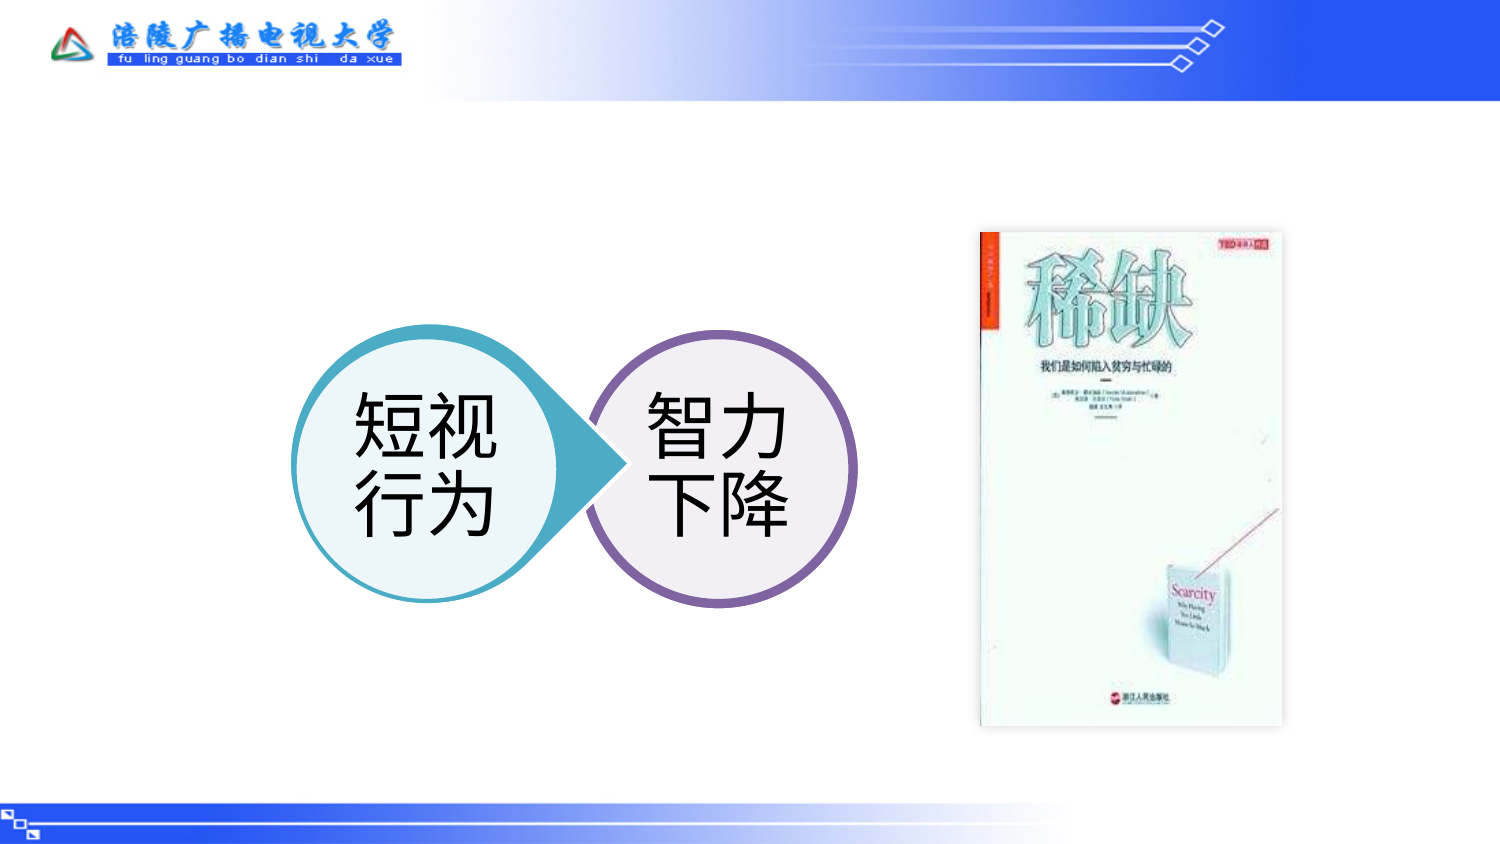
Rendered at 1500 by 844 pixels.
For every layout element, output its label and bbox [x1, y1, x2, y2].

picture [0, 0, 1500, 844]
list [0, 220, 1247, 718]
